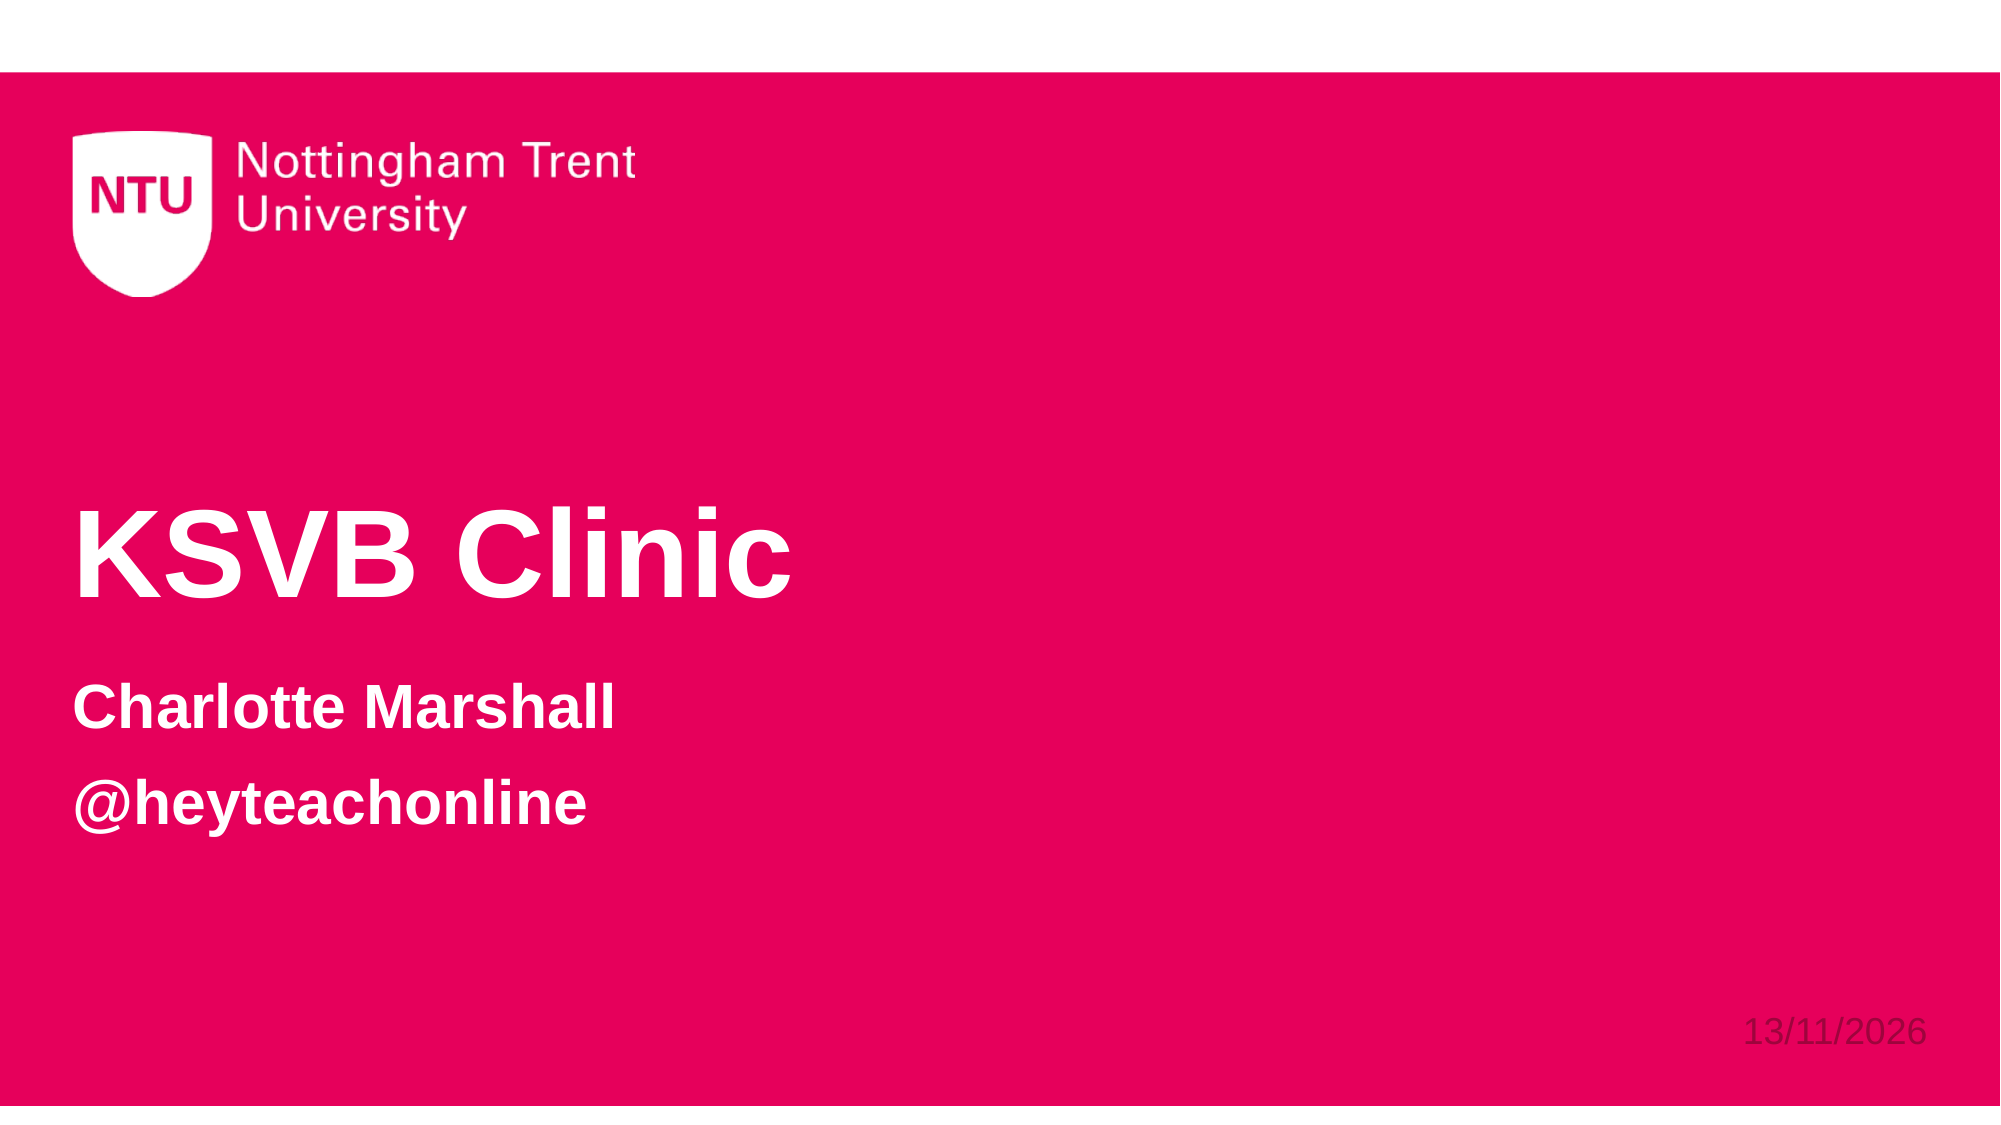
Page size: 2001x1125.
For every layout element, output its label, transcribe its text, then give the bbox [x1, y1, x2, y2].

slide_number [1029, 993, 1928, 1053]
title KSVB Clinic [72, 326, 1928, 630]
subtitle Charlotte Marshall @heyteachonline [72, 658, 1928, 849]
